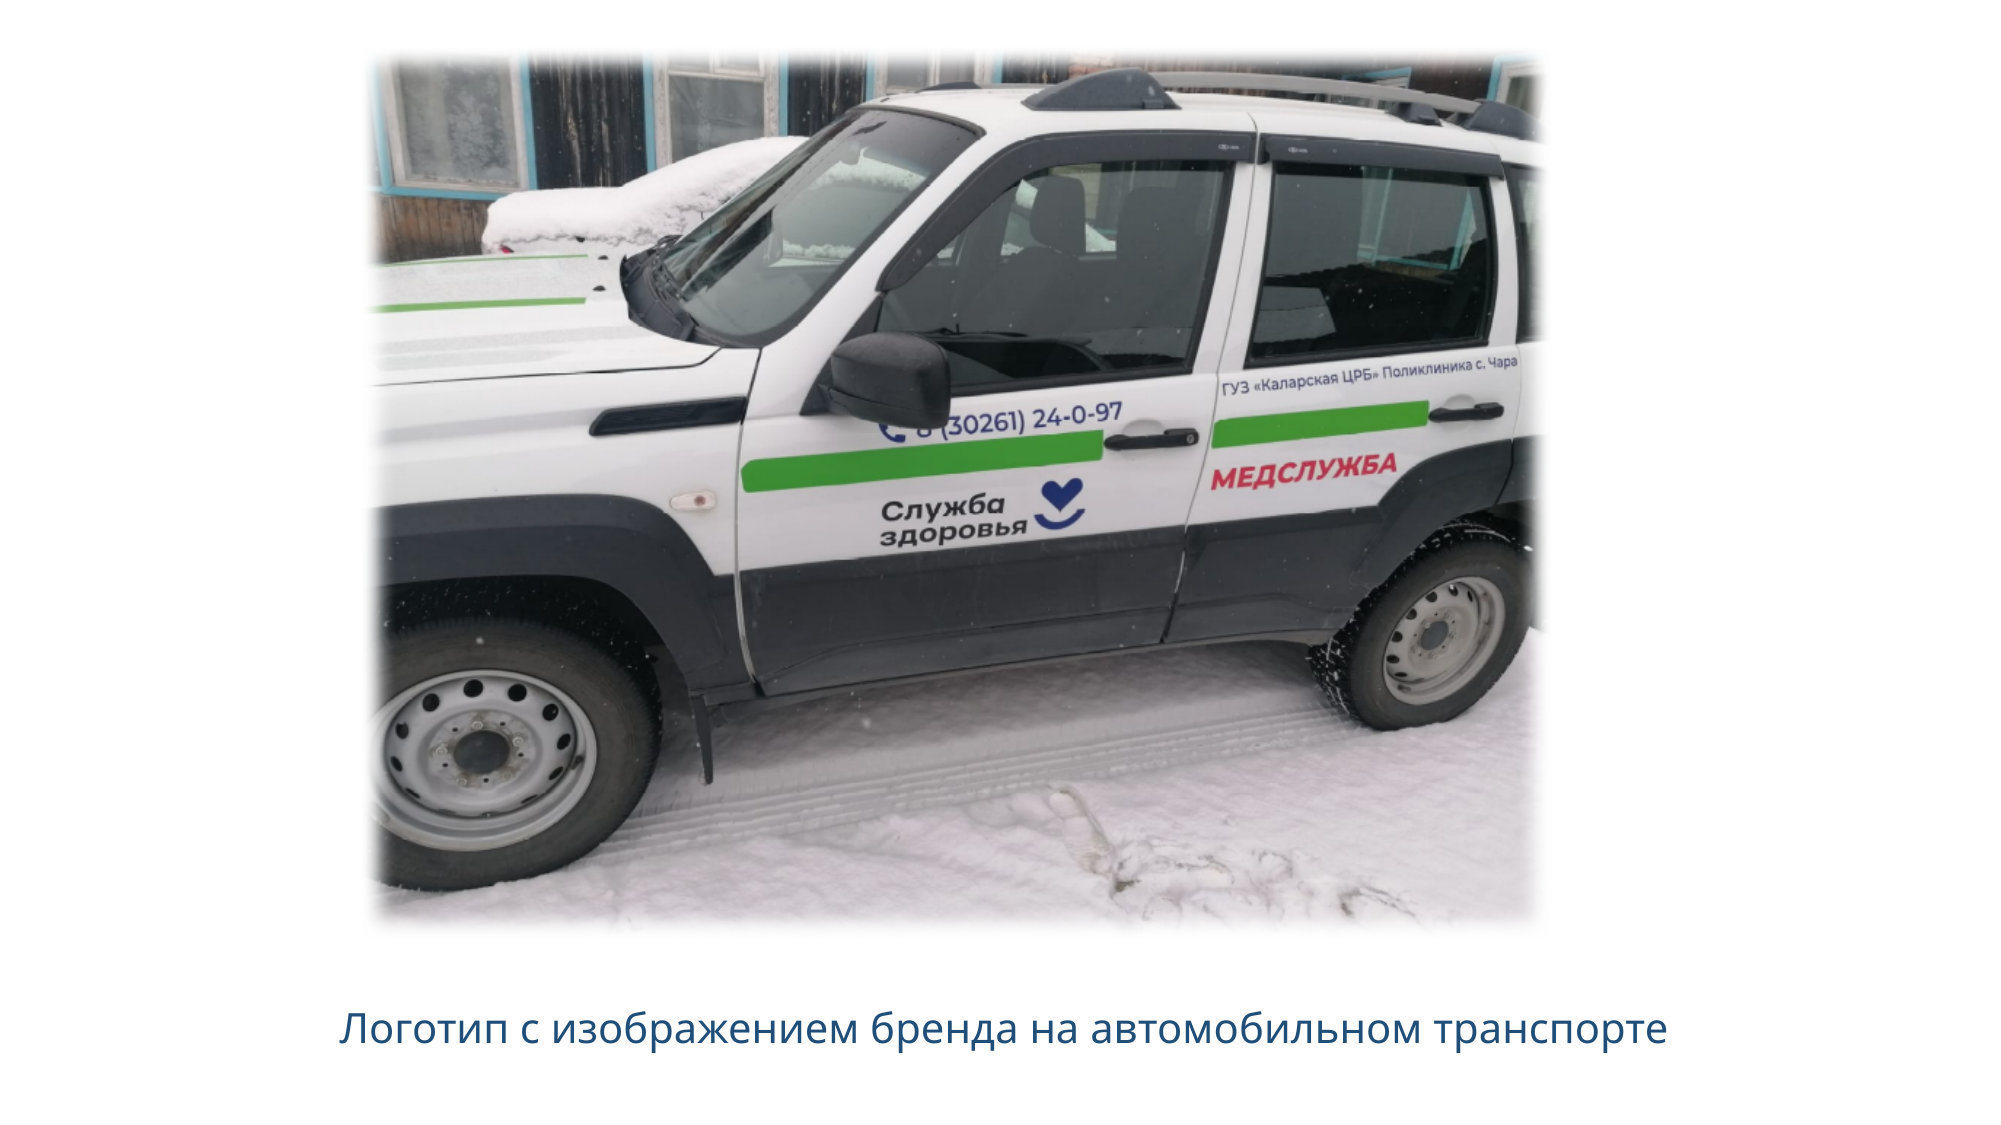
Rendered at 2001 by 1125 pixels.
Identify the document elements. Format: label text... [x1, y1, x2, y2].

title Логотип с изображением бренда на автомобильном транспорте [141, 970, 1867, 1089]
picture [362, 47, 1551, 939]
